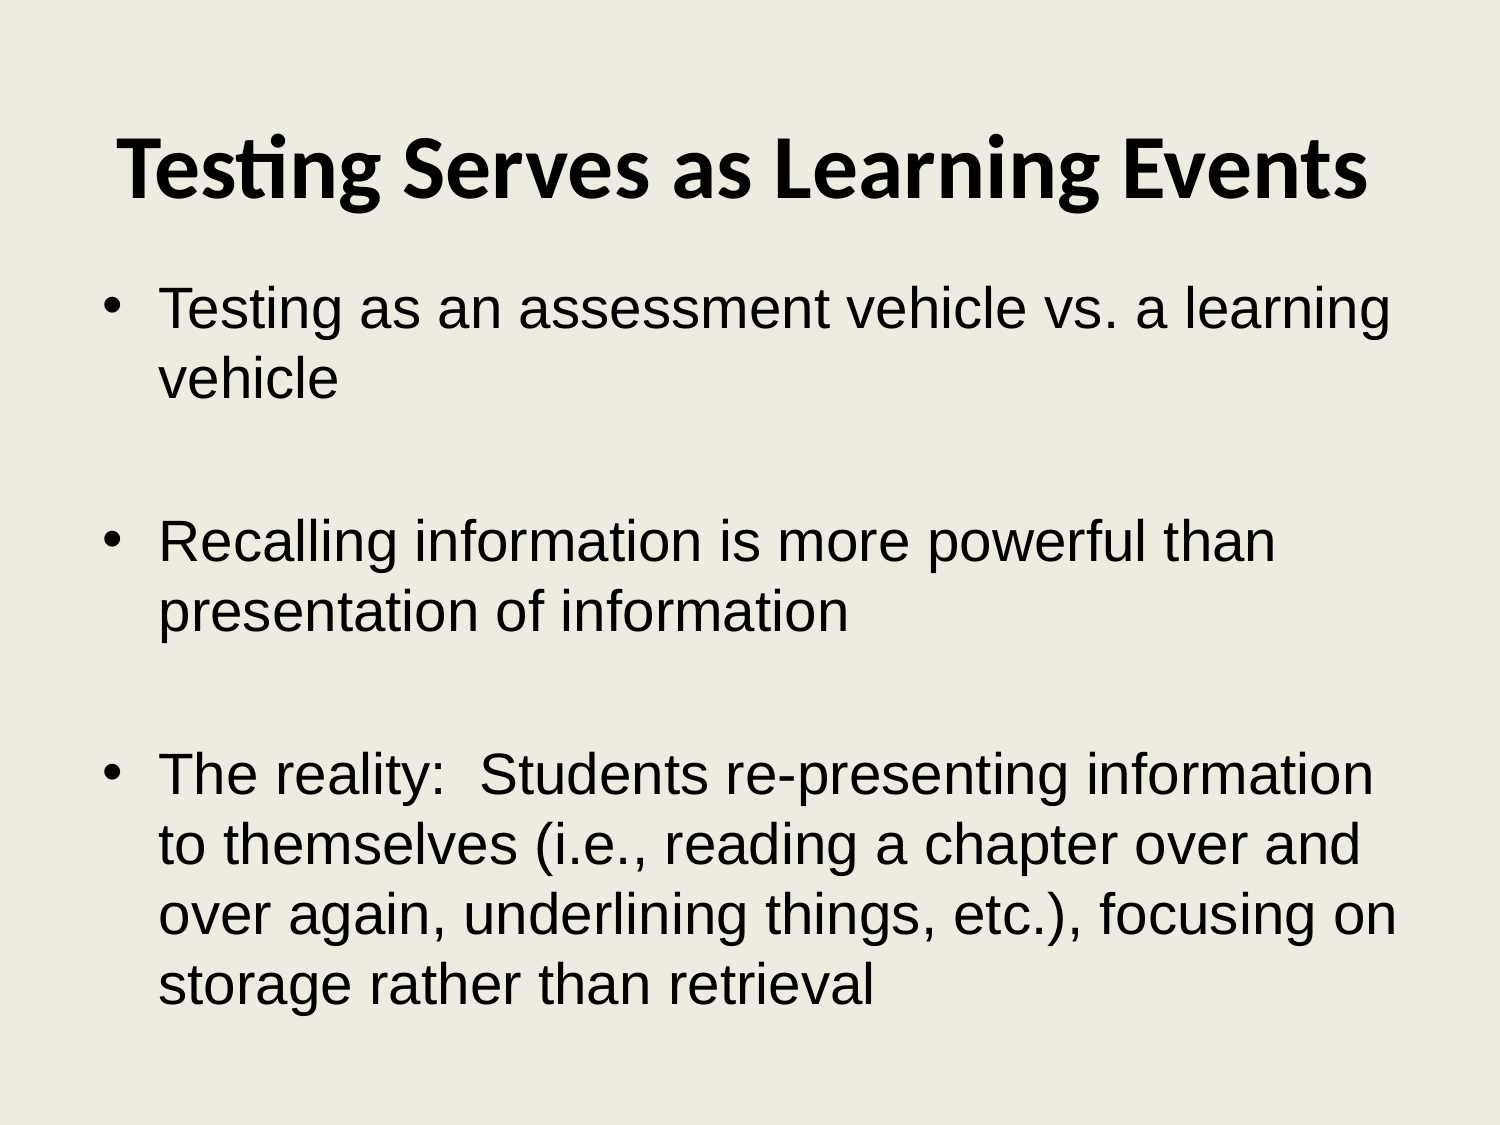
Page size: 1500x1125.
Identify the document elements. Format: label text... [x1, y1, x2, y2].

list Testing as an assessment vehicle vs. a learning vehicle Recalling information is more powerful than presentation of information The reality: Students re-presenting information to themselves (i.e., reading a chapter over and over again, underlining things, etc.), focusing on storage rather than retrieval [87, 262, 1425, 1075]
title Testing Serves as Learning Events [75, 99, 1413, 213]
